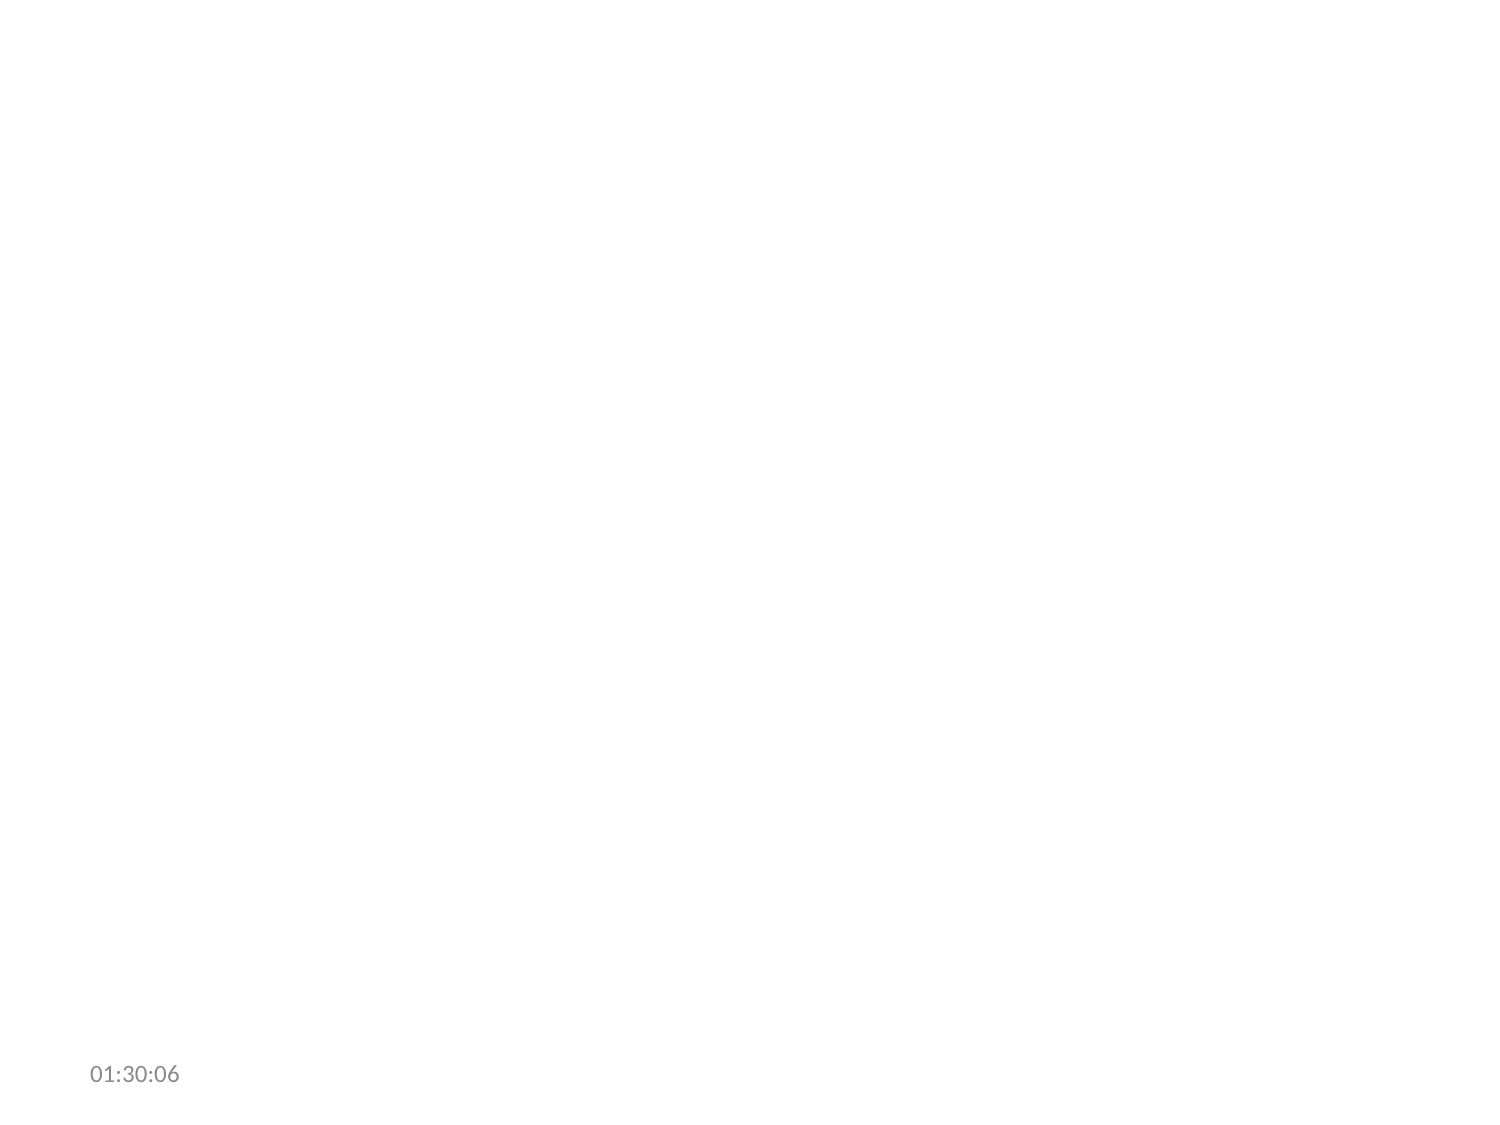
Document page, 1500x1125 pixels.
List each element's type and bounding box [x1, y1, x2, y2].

slide_number [75, 1042, 425, 1103]
